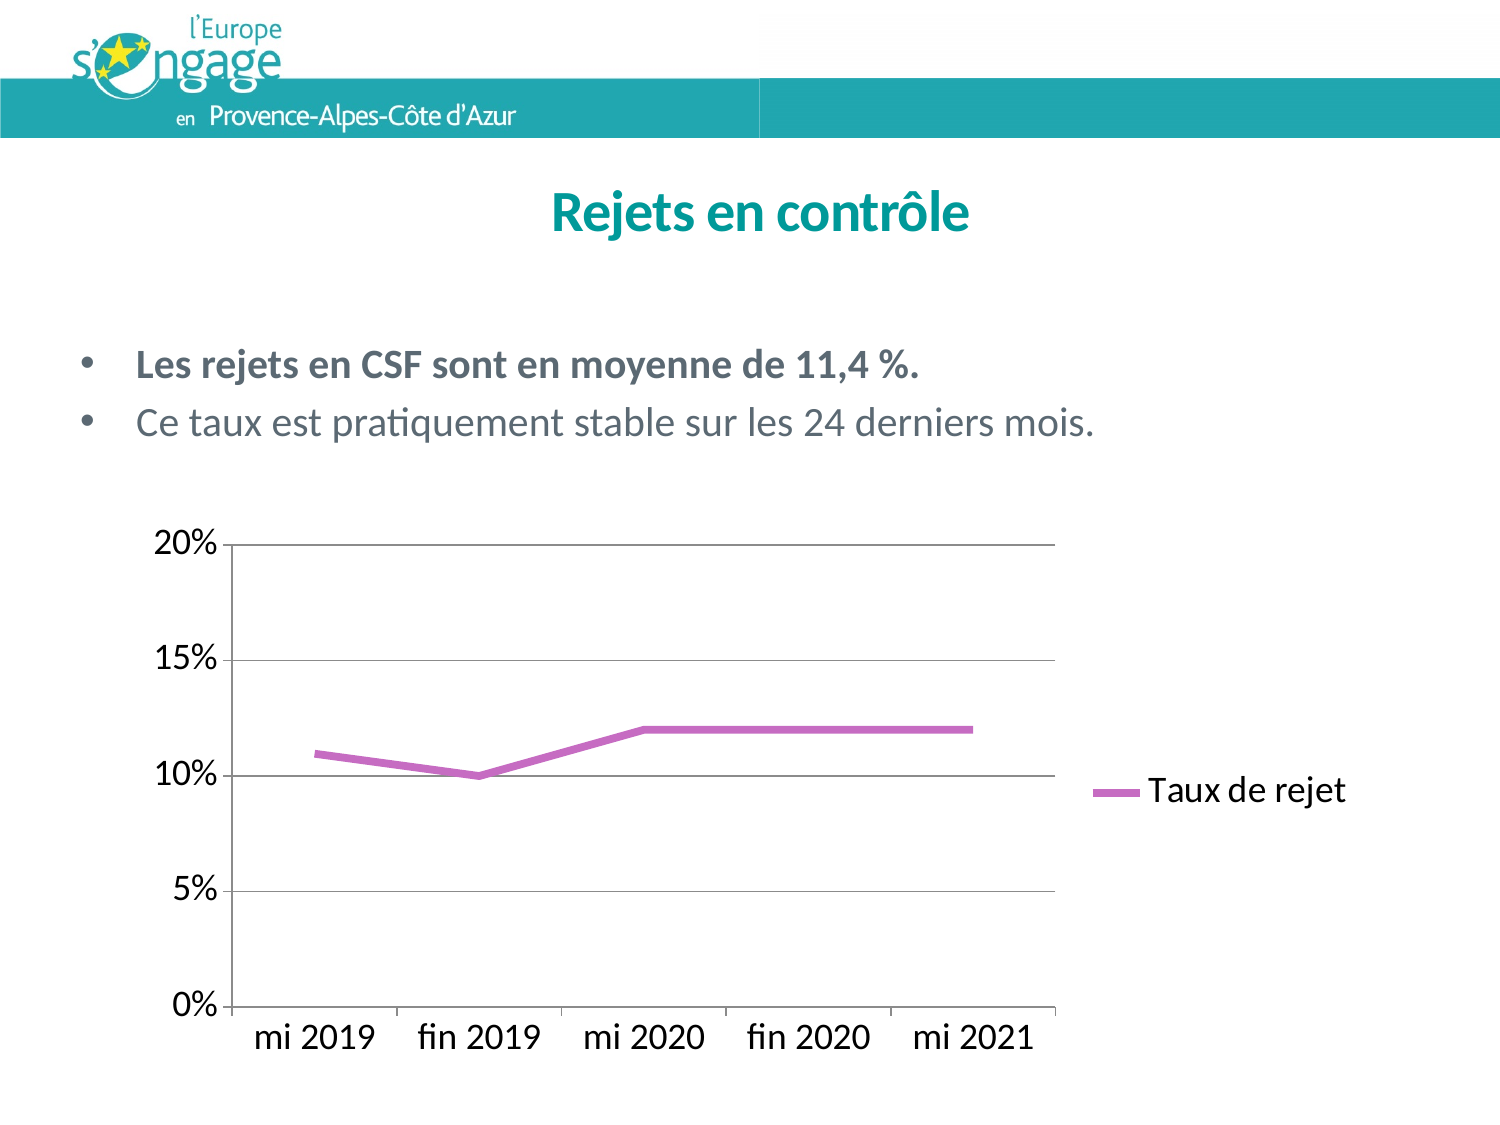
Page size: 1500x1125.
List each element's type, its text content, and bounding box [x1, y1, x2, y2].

chart [128, 514, 1372, 1071]
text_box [0, 14, 1500, 138]
list Les rejets en CSF sont en moyenne de 11,4 %. Ce taux est pratiquement stable sur les 24 derniers mois. [64, 290, 1376, 1094]
text_box Rejets en contrôle [85, 165, 1436, 251]
